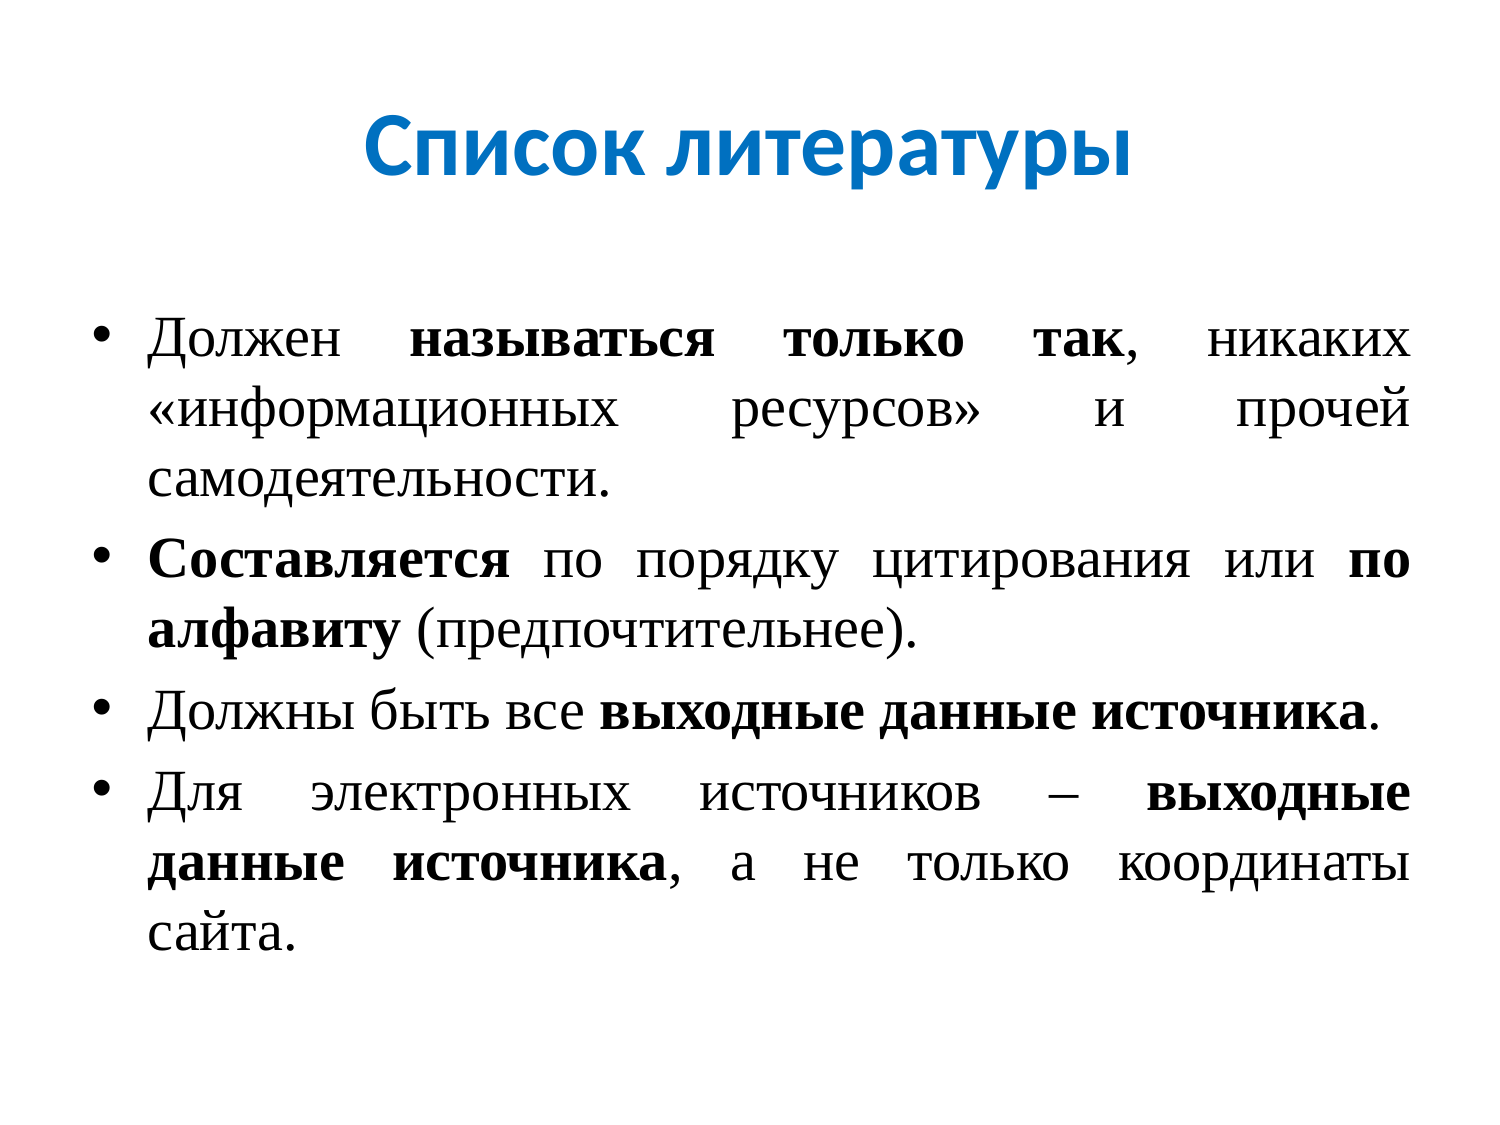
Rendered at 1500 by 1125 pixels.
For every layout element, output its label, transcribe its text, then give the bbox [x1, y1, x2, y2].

title Список литературы [75, 45, 1425, 233]
list Должен называться только так, никаких «информационных ресурсов» и прочей самодеятельности. Составляется по порядку цитирования или по алфавиту (предпочтительнее). Должны быть все выходные данные источника. Для электронных источников – выходные данные источника, а не только координаты сайта. [76, 290, 1427, 1034]
